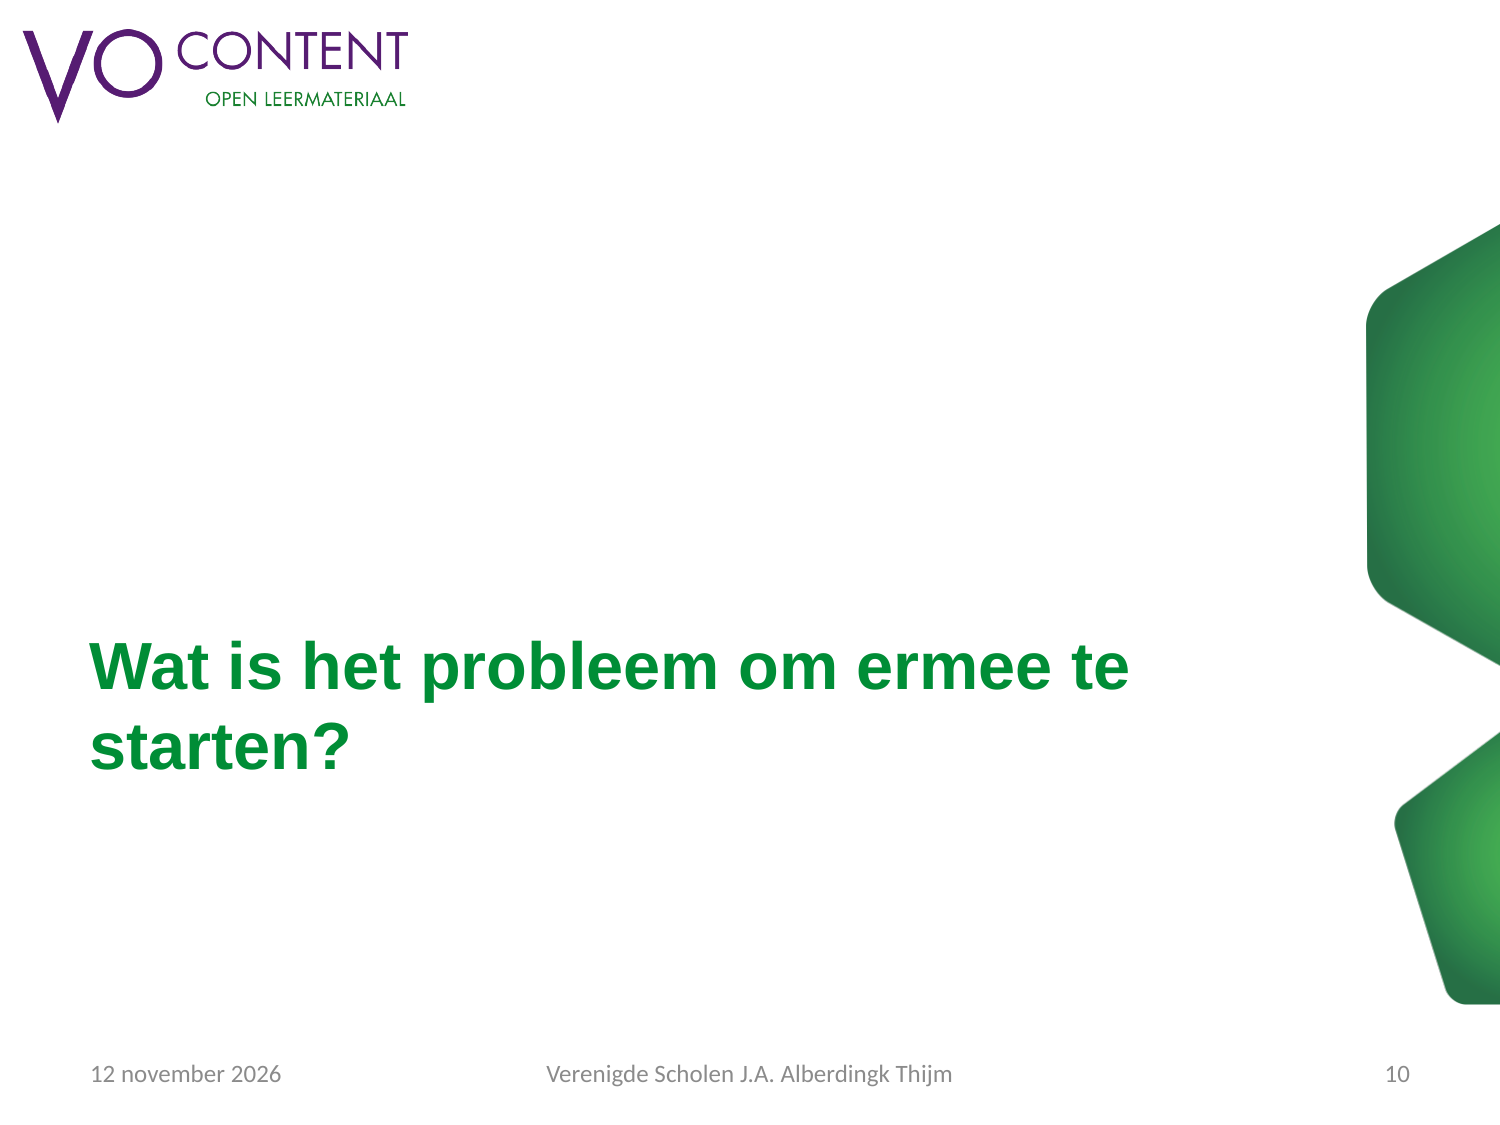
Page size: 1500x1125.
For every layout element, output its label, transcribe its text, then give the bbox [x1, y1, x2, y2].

picture [22, 29, 408, 124]
slide_number 10 [1074, 1042, 1425, 1103]
footer Verenigde Scholen J.A. Alberdingk Thijm [512, 1042, 988, 1103]
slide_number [75, 1042, 425, 1103]
picture [1366, 222, 1500, 1005]
list Wat is het probleem om ermee te starten? [75, 615, 1239, 947]
